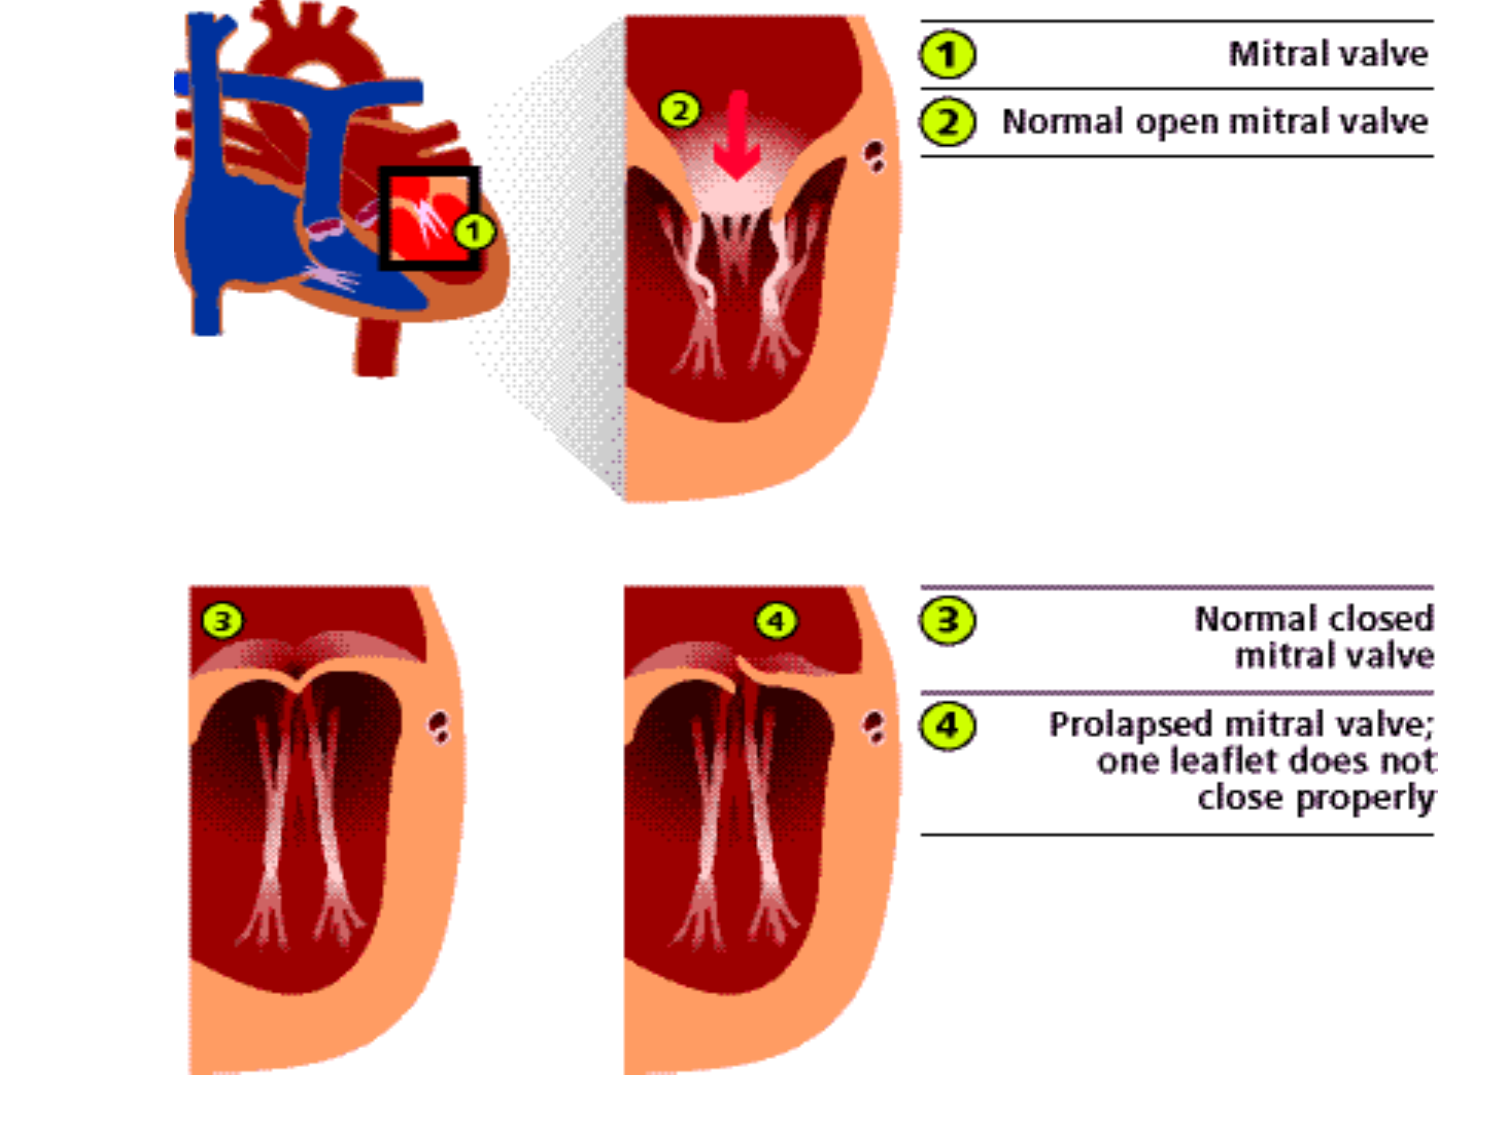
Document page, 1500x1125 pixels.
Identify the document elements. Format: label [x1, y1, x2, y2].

picture [174, 0, 1438, 1076]
